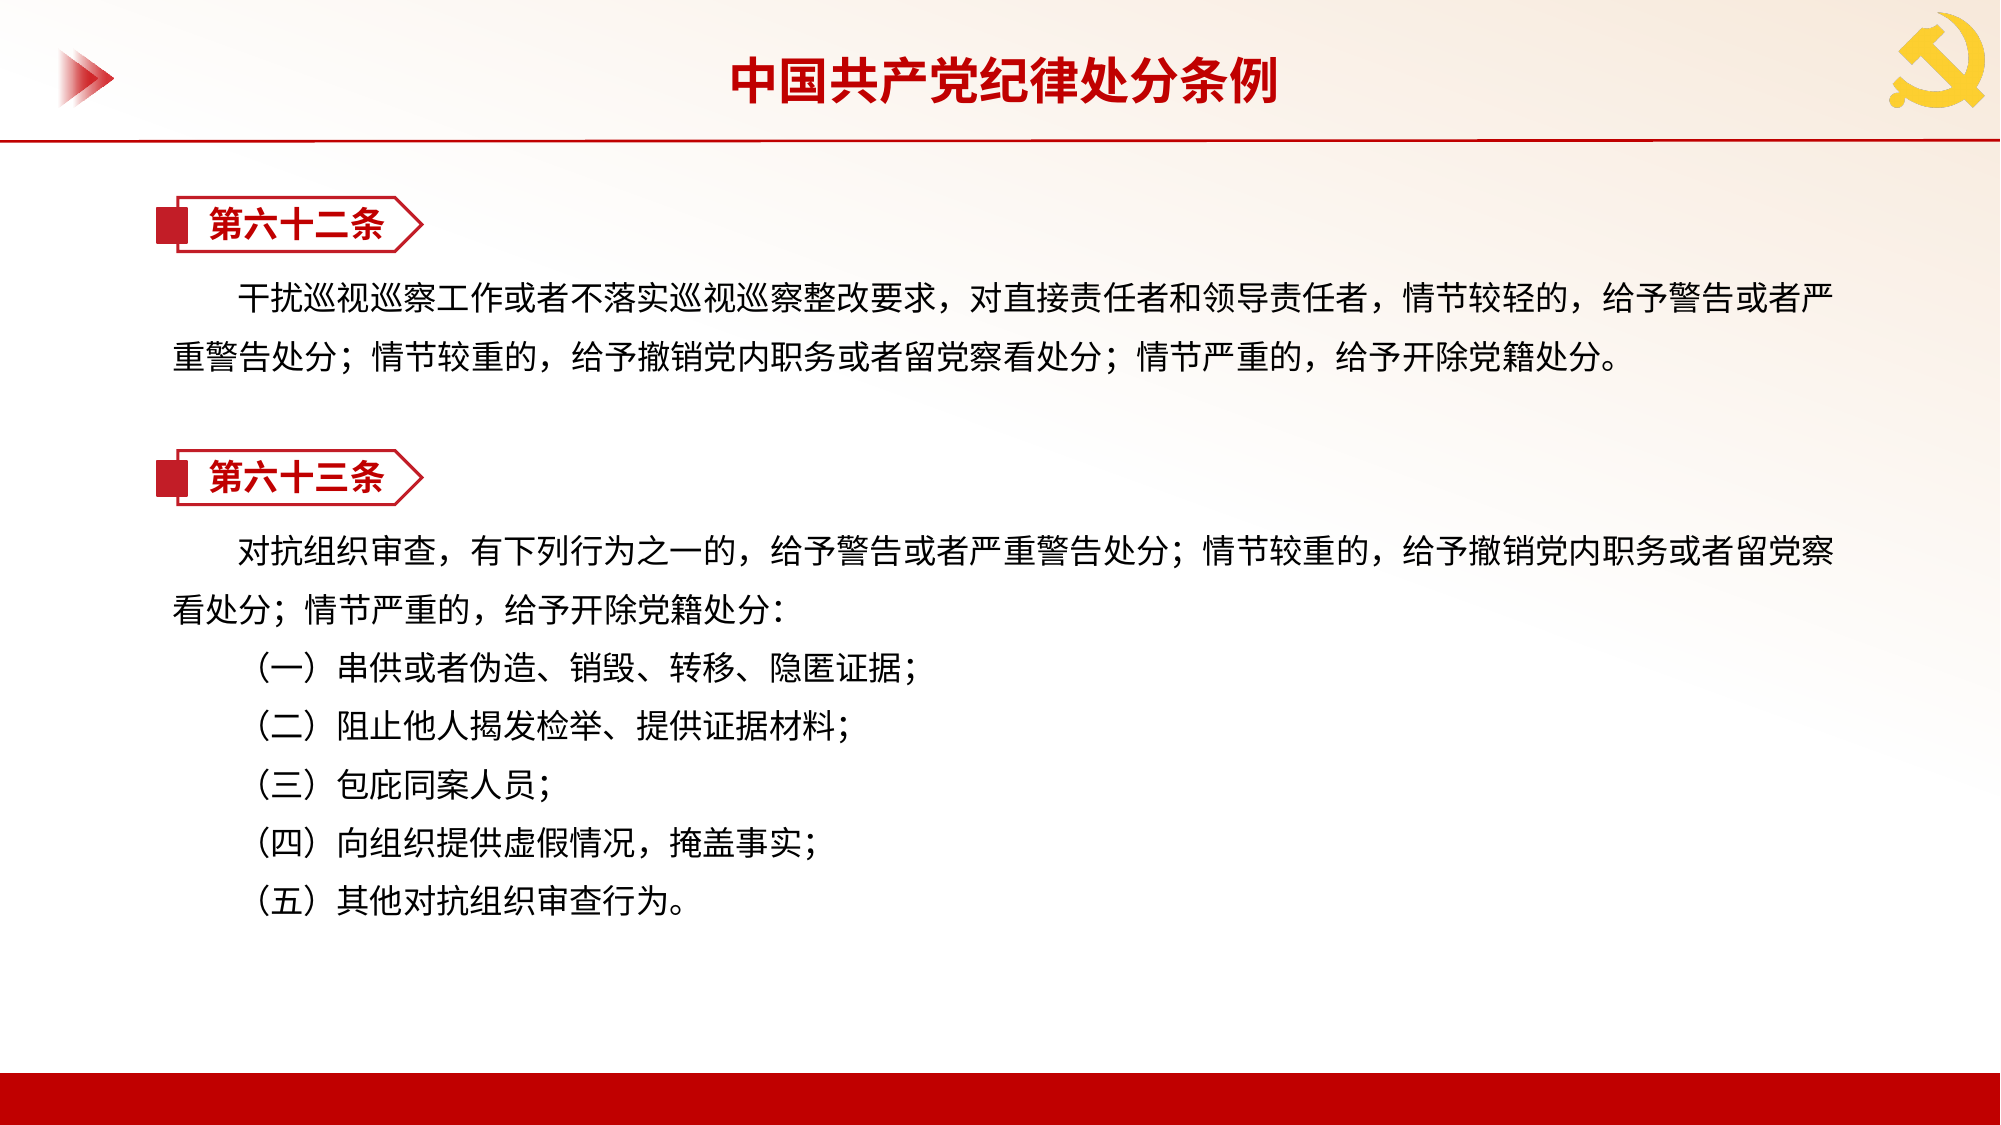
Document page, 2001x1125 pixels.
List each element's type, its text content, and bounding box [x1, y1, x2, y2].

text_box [156, 194, 422, 253]
text_box 对抗组织审查，有下列行为之一的，给予警告或者严重警告处分；情节较重的，给予撤销党内职务或者留党察看处分；情节严重的，给予开除党籍处分： （一）串供或者伪造、销毁、转移、隐匿证据； （二）阻止他人揭发检举、提供证据材料； （三）包庇同案人员； （四）向组织提供虚假情况，掩盖事实； （五）其他对抗组织审查行为。 [157, 504, 1850, 587]
picture [1889, 12, 1985, 108]
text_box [156, 447, 422, 506]
text_box 干扰巡视巡察工作或者不落实巡视巡察整改要求，对直接责任者和领导责任者，情节较轻的，给予警告或者严重警告处分；情节较重的，给予撤销党内职务或者留党察看处分；情节严重的，给予开除党籍处分。 [157, 251, 1850, 334]
text_box [0, 1072, 2000, 1125]
text_box 中国共产党纪律处分条例 [303, 29, 1705, 117]
